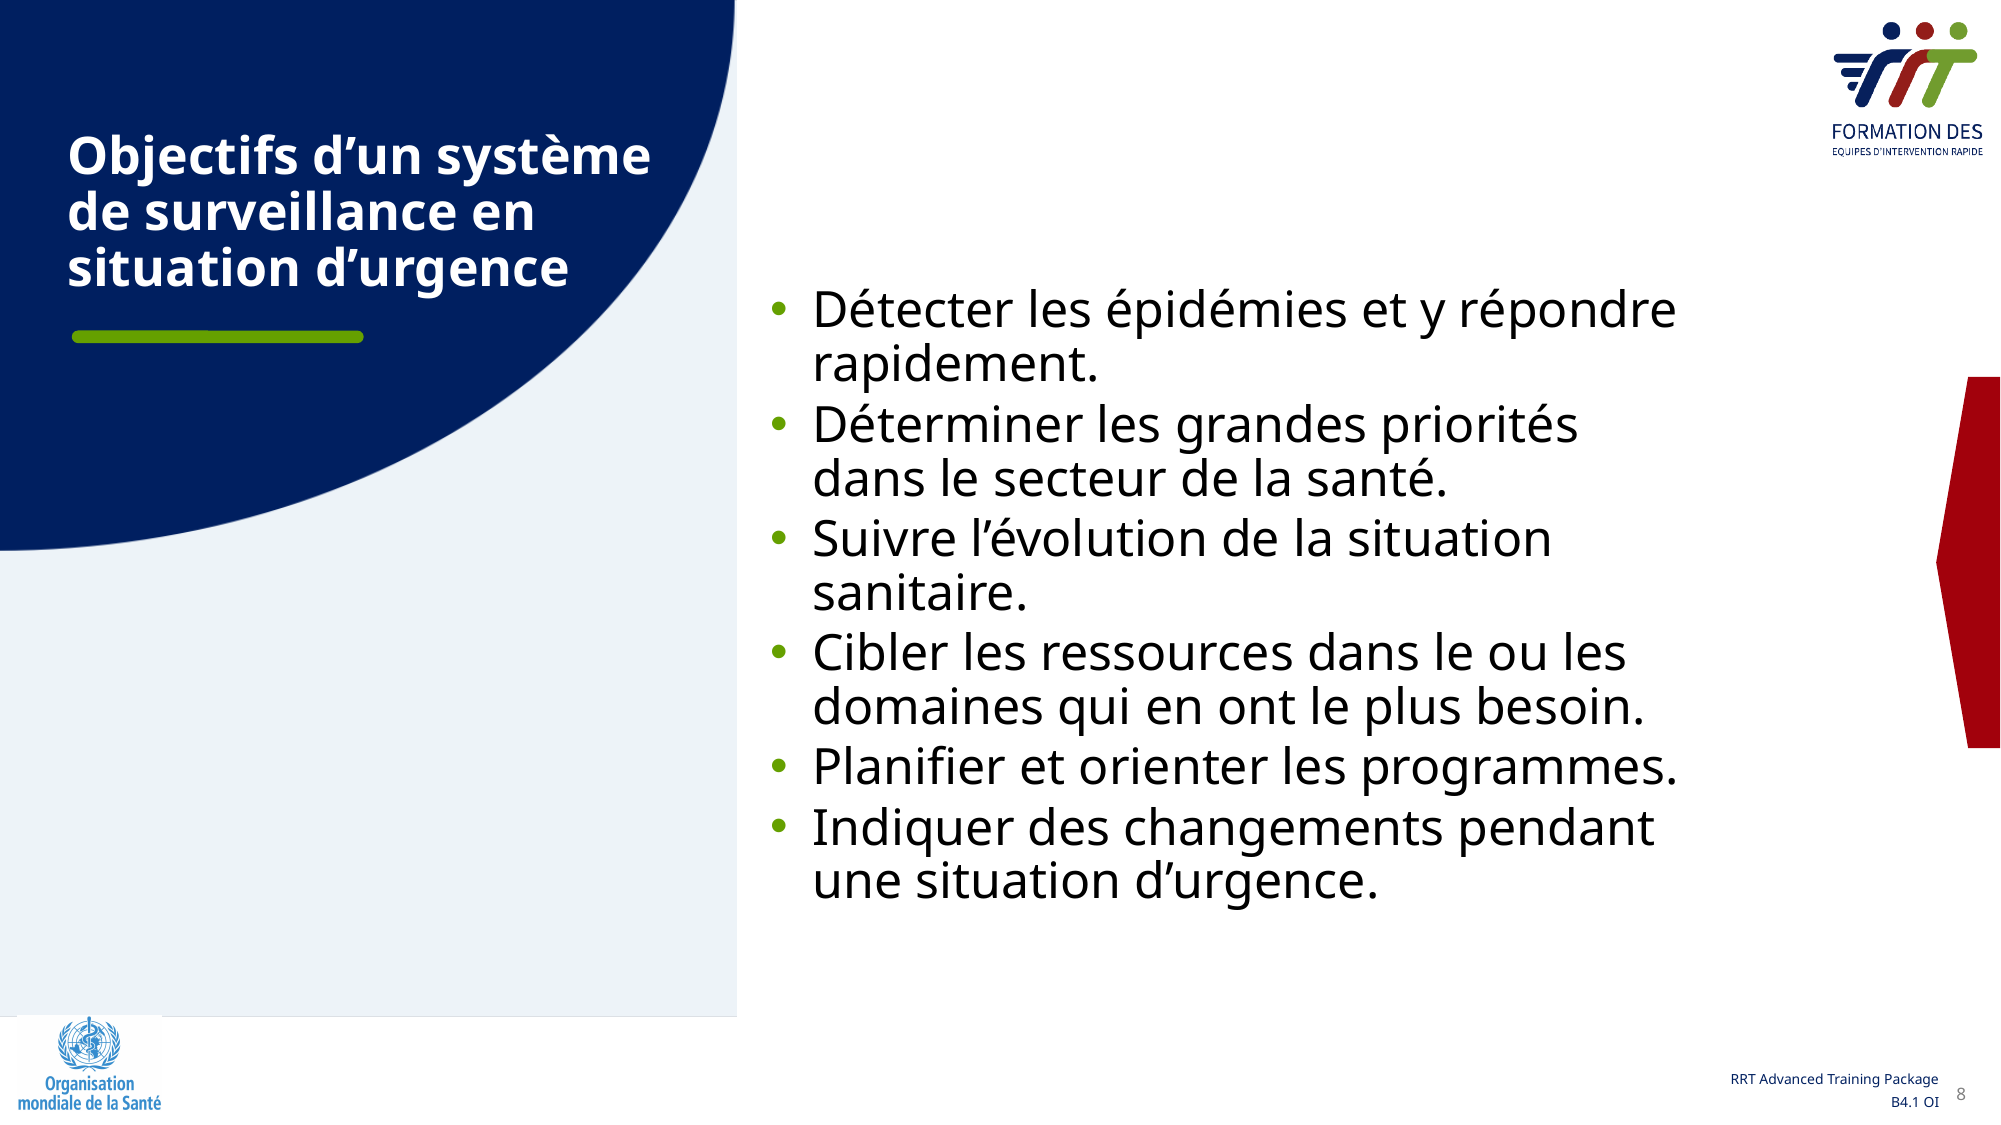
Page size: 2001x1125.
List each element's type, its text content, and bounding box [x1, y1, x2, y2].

list Détecter les épidémies et y répondre rapidement. Déterminer les grandes priorités dans le secteur de la santé. Suivre l’évolution de la situation sanitaire. Cibler les ressources dans le ou les domaines qui en ont le plus besoin. Planifier et orienter les programmes. Indiquer des changements pendant une situation d’urgence. [762, 276, 1691, 957]
picture [1832, 21, 1983, 157]
text_box [71, 330, 364, 344]
picture [0, 0, 737, 1111]
title Objectifs d’un système de surveillance en situation d’urgence [59, 119, 717, 308]
